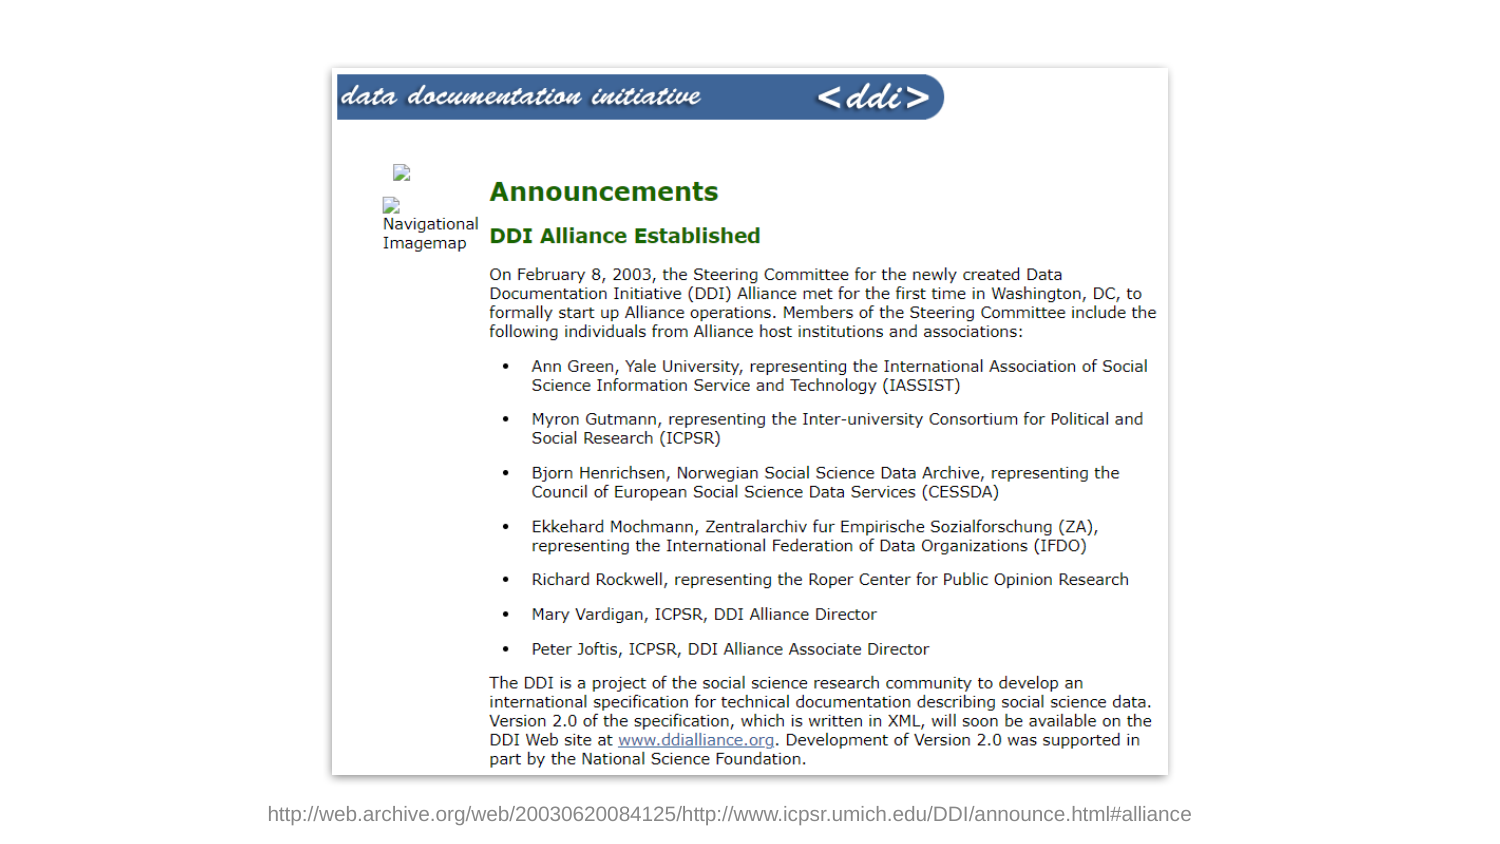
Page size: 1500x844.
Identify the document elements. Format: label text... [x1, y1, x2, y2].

picture [332, 68, 1168, 776]
text_box http://web.archive.org/web/20030620084125/http://www.icpsr.umich.edu/DDI/announce.html#alliance [252, 788, 1248, 839]
